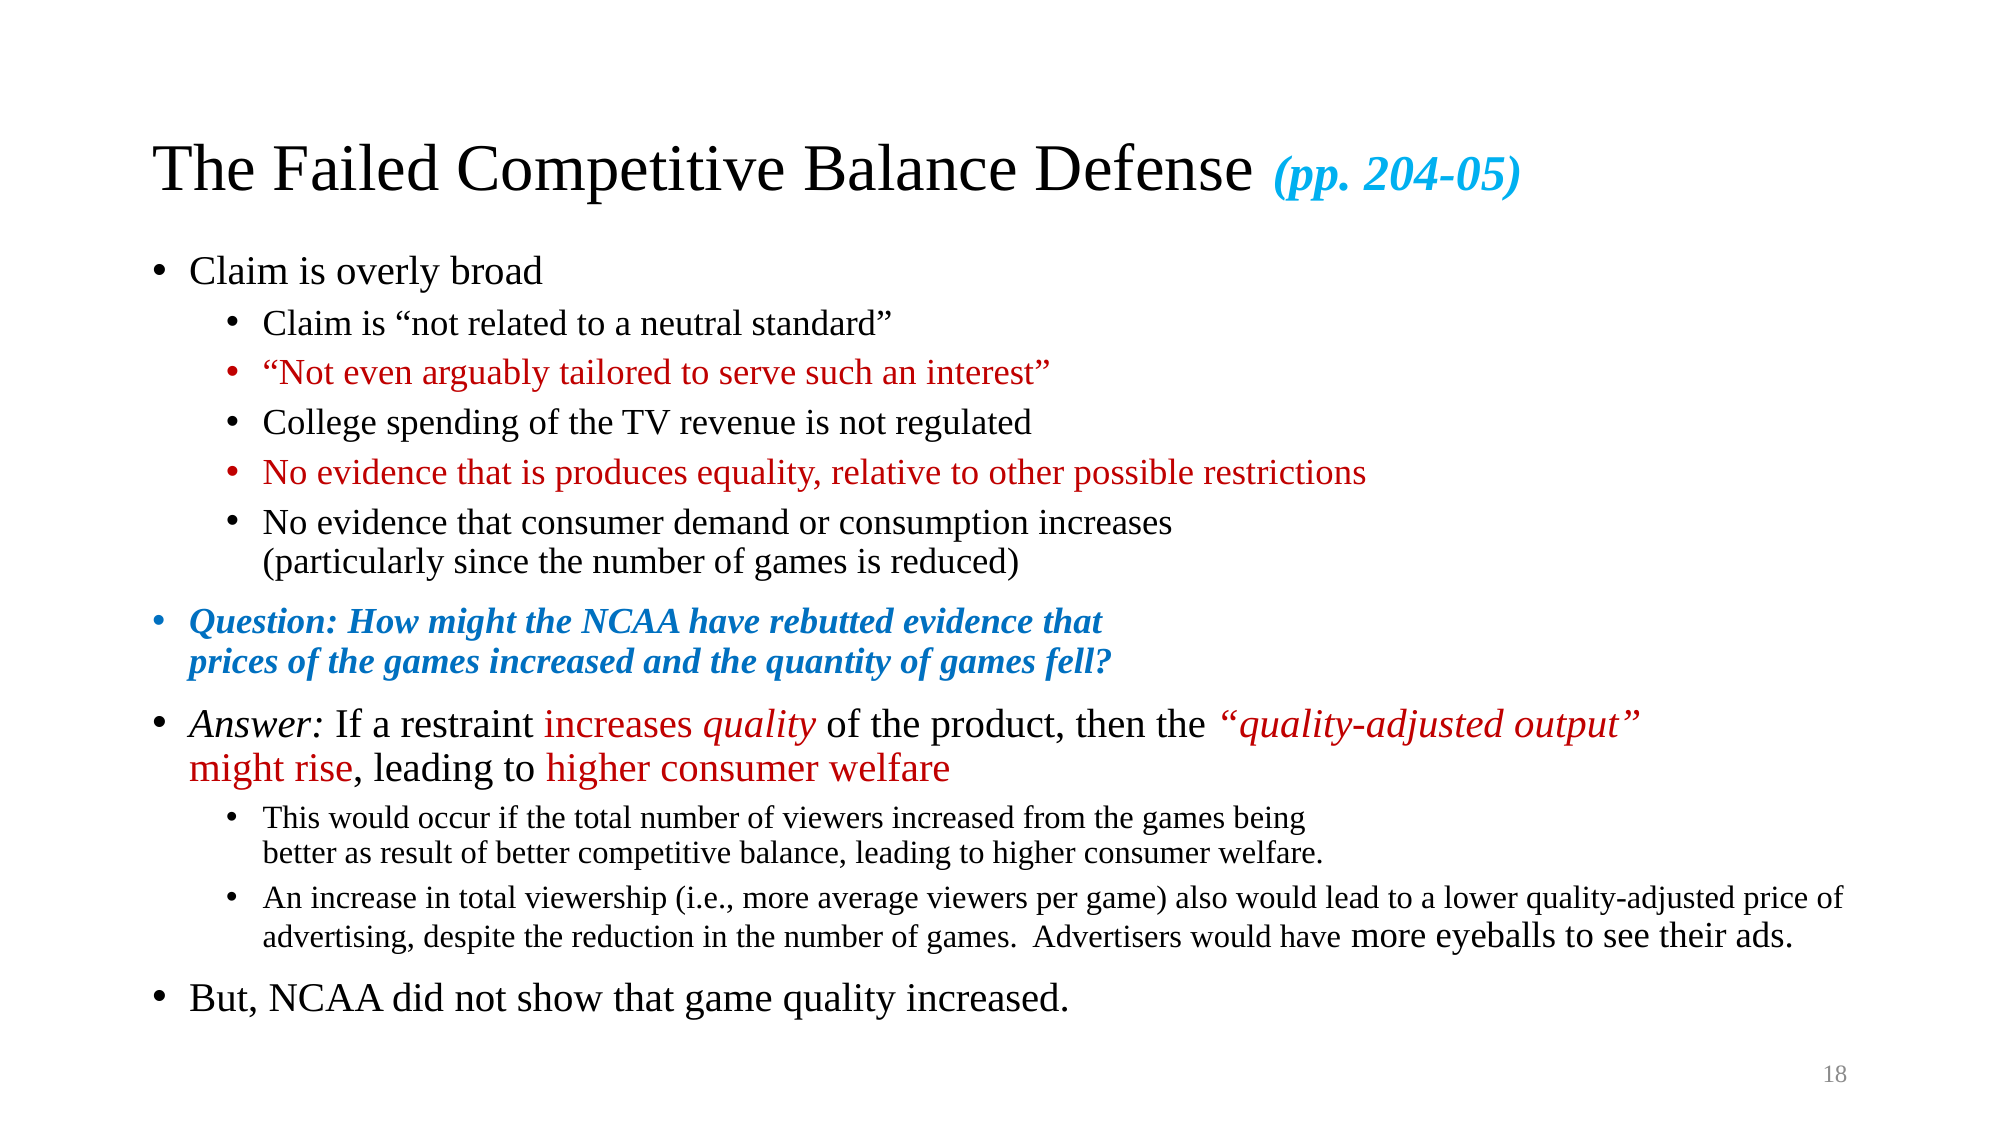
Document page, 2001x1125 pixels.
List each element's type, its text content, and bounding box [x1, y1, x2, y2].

list Claim is overly broad Claim is “not related to a neutral standard” “Not even arguably tailored to serve such an interest” College spending of the TV revenue is not regulated No evidence that is produces equality, relative to other possible restrictions No evidence that consumer demand or consumption increases (particularly since the number of games is reduced) Question: How might the NCAA have rebutted evidence that prices of the games increased and the quantity of games fell? Answer: If a restraint increases quality of the product, then the “quality-adjusted output” might rise, leading to higher consumer welfare This would occur if the total number of viewers increased from the games being better as result of better competitive balance, leading to higher consumer welfare. An increase in total viewership (i.e., more average viewers per game) also would lead to a lower quality-adjusted price of advertising, despite the reduction in the number of games. Advertisers would have more eyeballs to see their ads. But, NCAA did not show that game quality increased. [137, 241, 1863, 1053]
slide_number 18 [1412, 1042, 1863, 1103]
title The Failed Competitive Balance Defense (pp. 204-05) [137, 59, 1863, 241]
